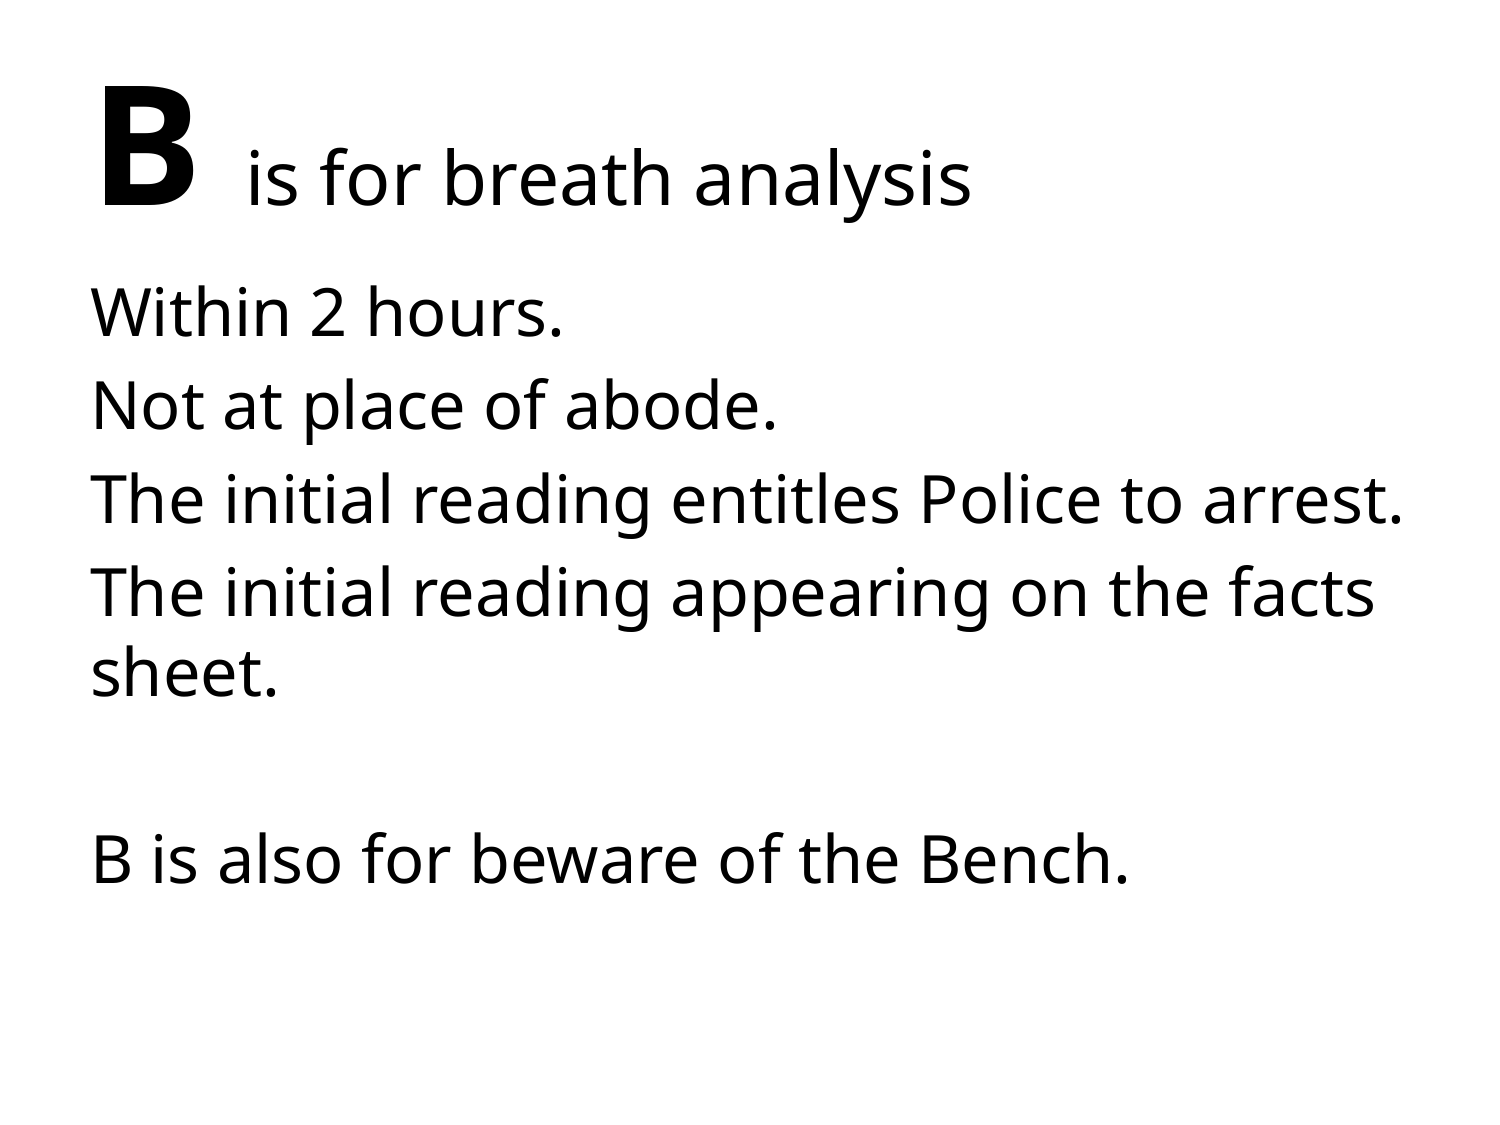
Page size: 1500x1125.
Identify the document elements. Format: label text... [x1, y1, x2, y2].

title B is for breath analysis [75, 45, 1425, 233]
list Within 2 hours. Not at place of abode. The initial reading entitles Police to arrest. The initial reading appearing on the facts sheet. B is also for beware of the Bench. [75, 262, 1425, 1005]
